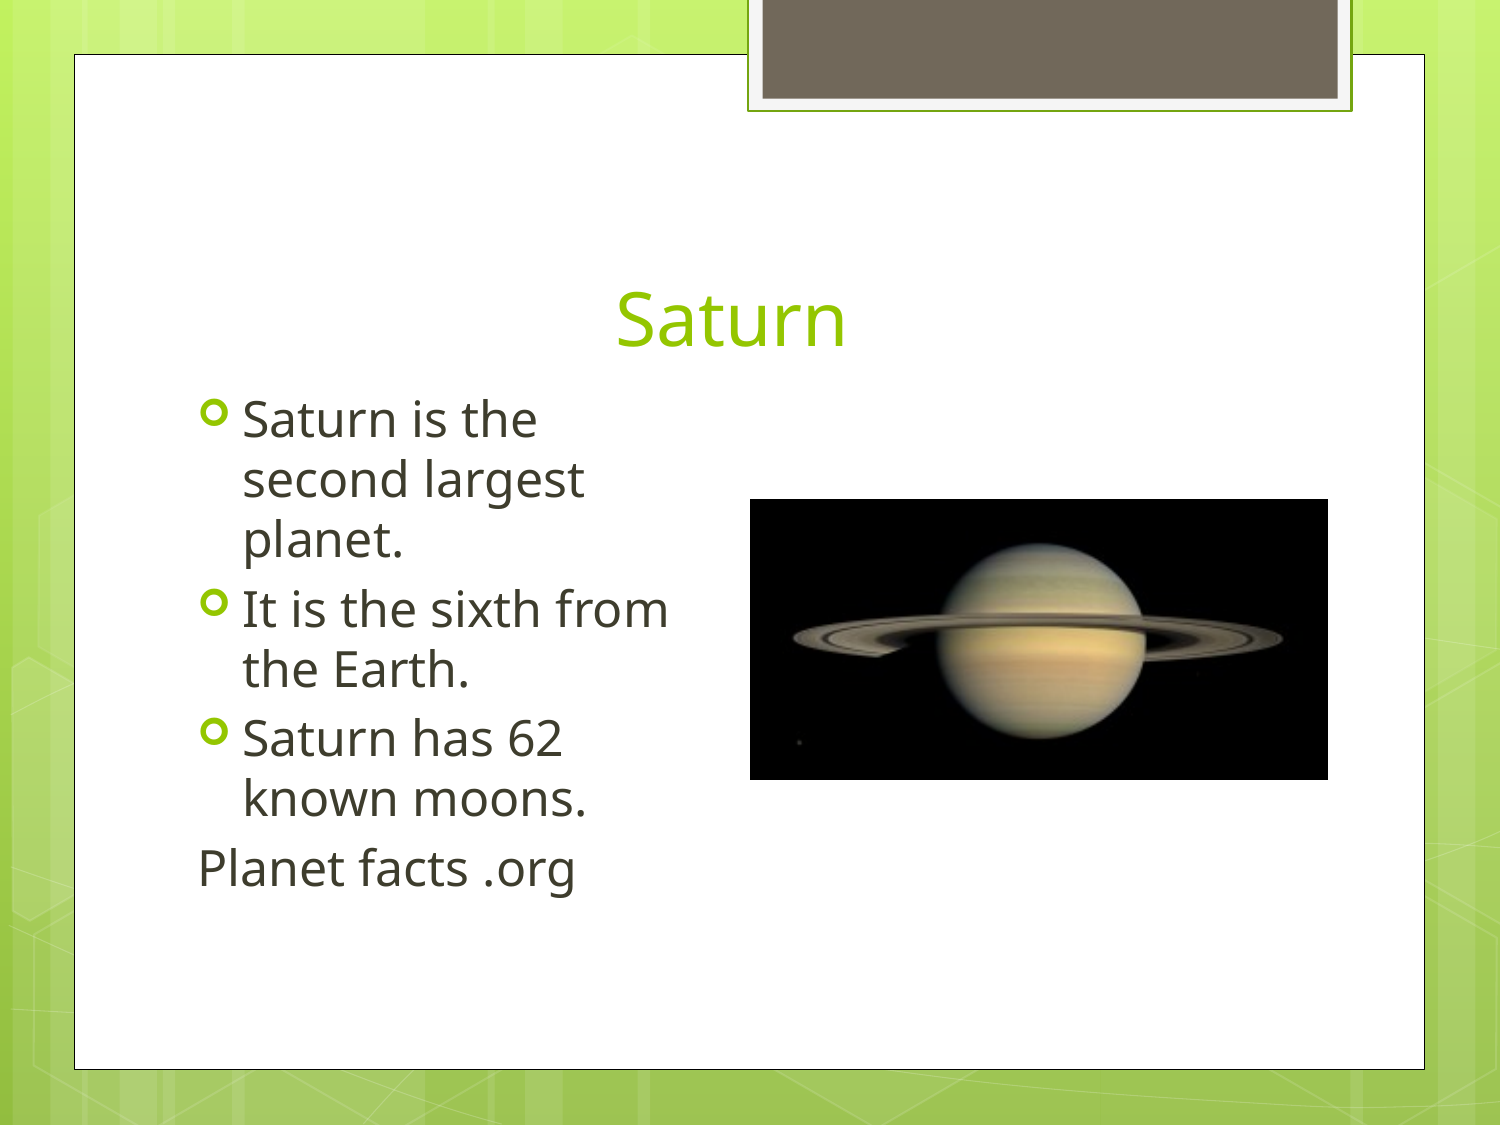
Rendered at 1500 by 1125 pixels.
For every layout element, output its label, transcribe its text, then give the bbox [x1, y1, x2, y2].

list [749, 499, 1329, 780]
title Saturn [600, 262, 879, 369]
list Saturn is the second largest planet. It is the sixth from the Earth. Saturn has 62 known moons. Planet facts .org [171, 379, 732, 953]
